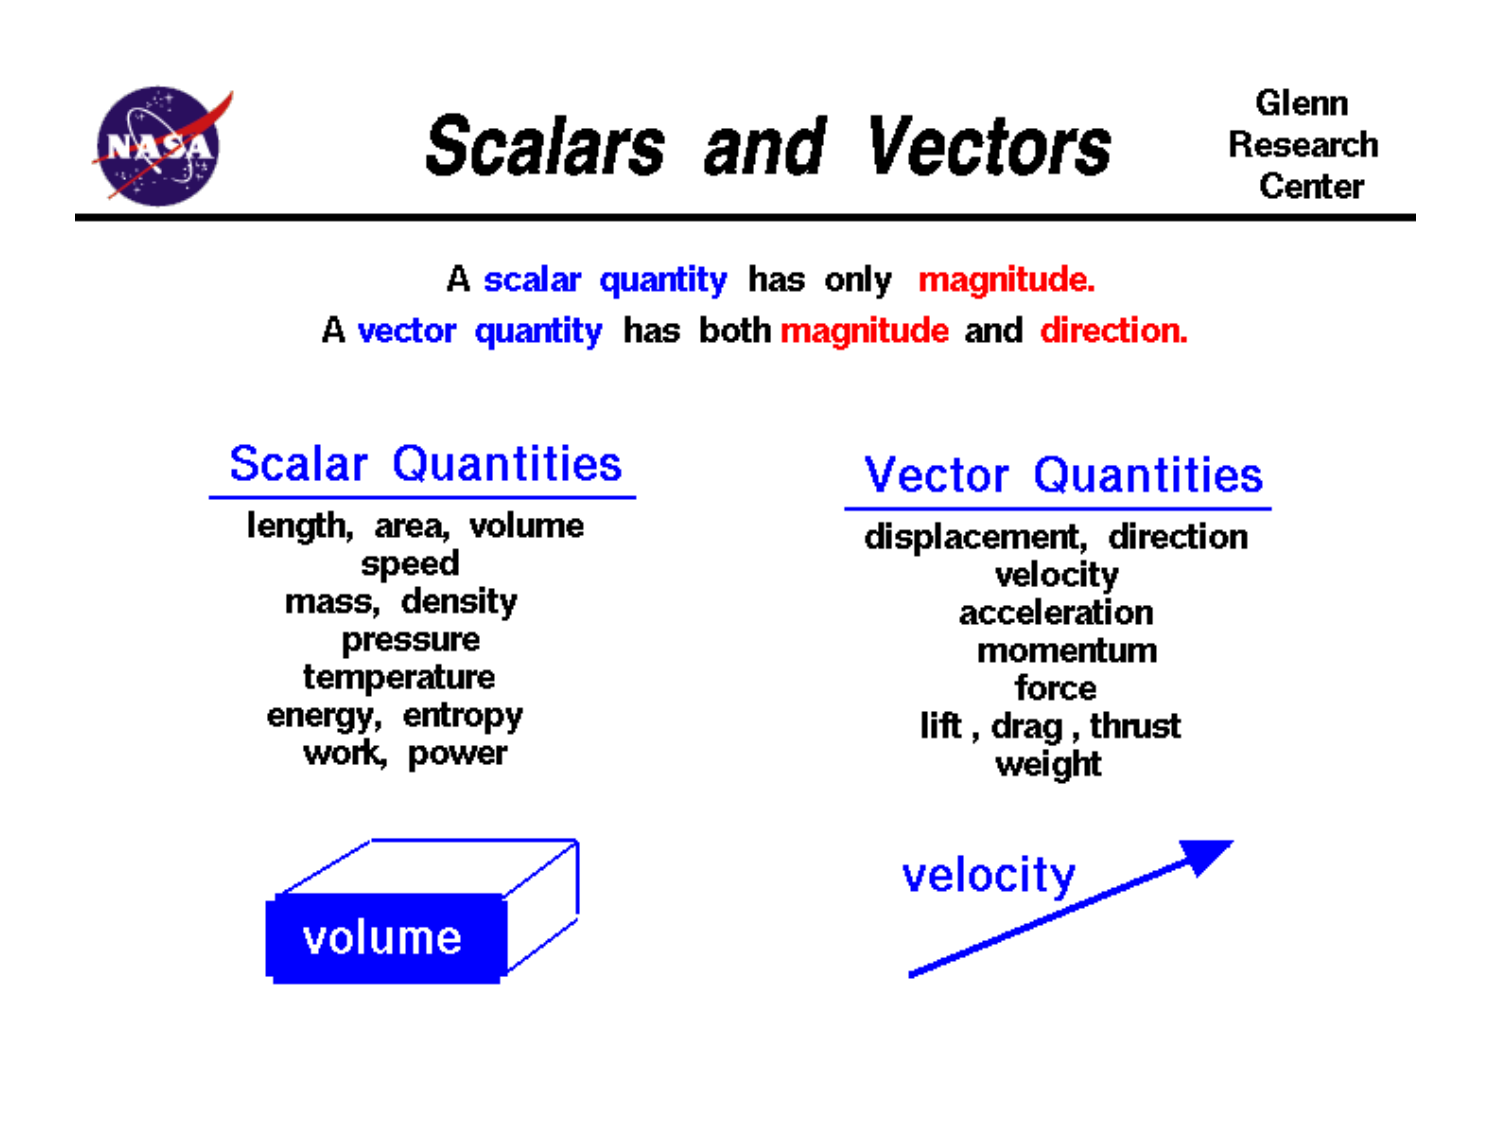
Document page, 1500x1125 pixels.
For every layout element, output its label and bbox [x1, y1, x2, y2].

picture [74, 74, 1416, 1084]
